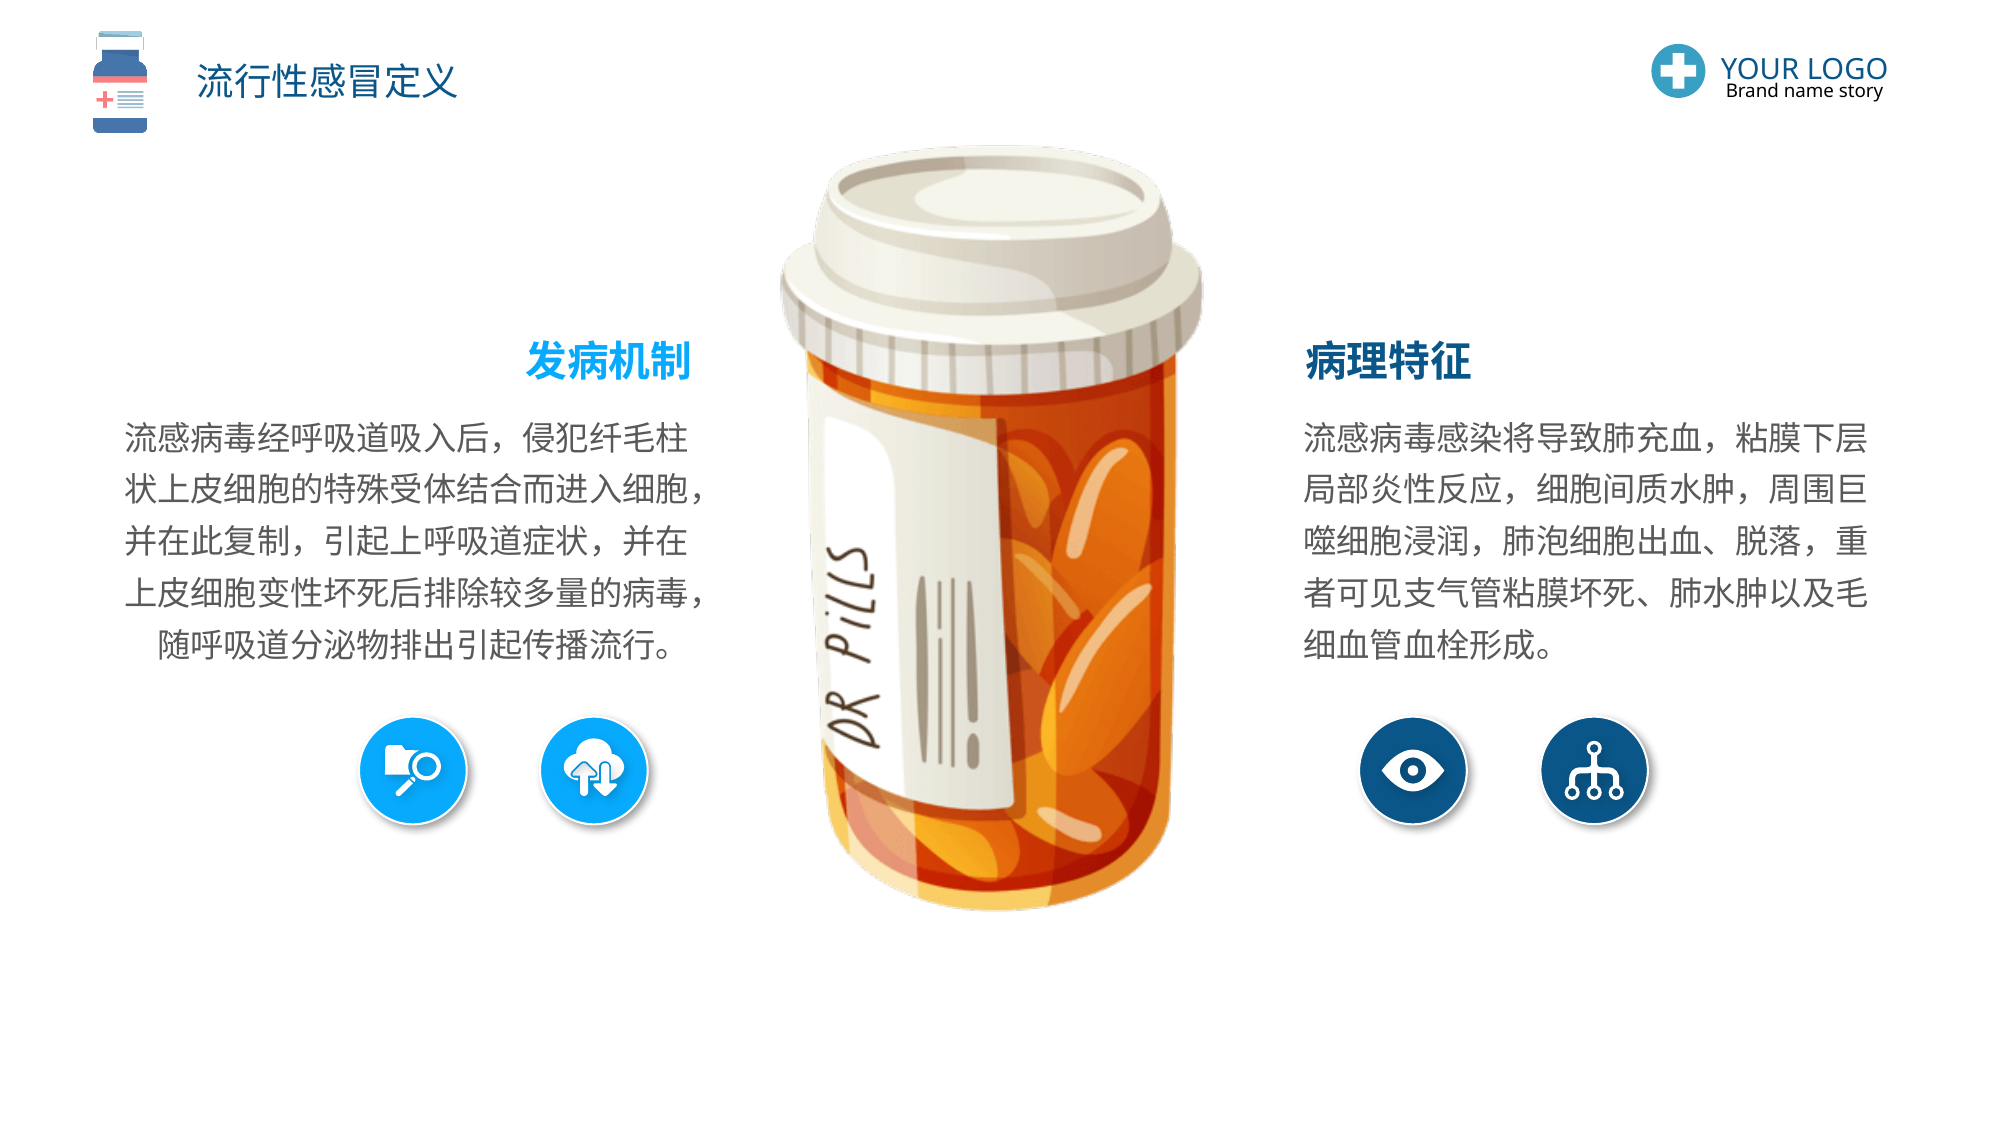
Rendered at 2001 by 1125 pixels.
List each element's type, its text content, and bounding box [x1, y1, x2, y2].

text_box 病理特征 [1290, 327, 1487, 392]
picture [68, 5, 210, 156]
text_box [539, 716, 648, 825]
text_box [358, 716, 467, 825]
text_box 流感病毒感染将导致肺充血，粘膜下层局部炎性反应，细胞间质水肿，周围巨噬细胞浸润，肺泡细胞出血、脱落，重者可见支气管粘膜坏死、肺水肿以及毛细血管血栓形成。 [1288, 397, 1900, 672]
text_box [1359, 716, 1467, 825]
text_box 流感病毒经呼吸道吸入后，侵犯纤毛柱状上皮细胞的特殊受体结合而进入细胞，并在此复制，引起上呼吸道症状，并在上皮细胞变性坏死后排除较多量的病毒，随呼吸道分泌物排出引起传播流行。 [100, 397, 705, 672]
text_box 发病机制 [510, 327, 708, 392]
picture [737, 100, 1207, 917]
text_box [1651, 35, 1935, 110]
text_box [1540, 716, 1648, 825]
